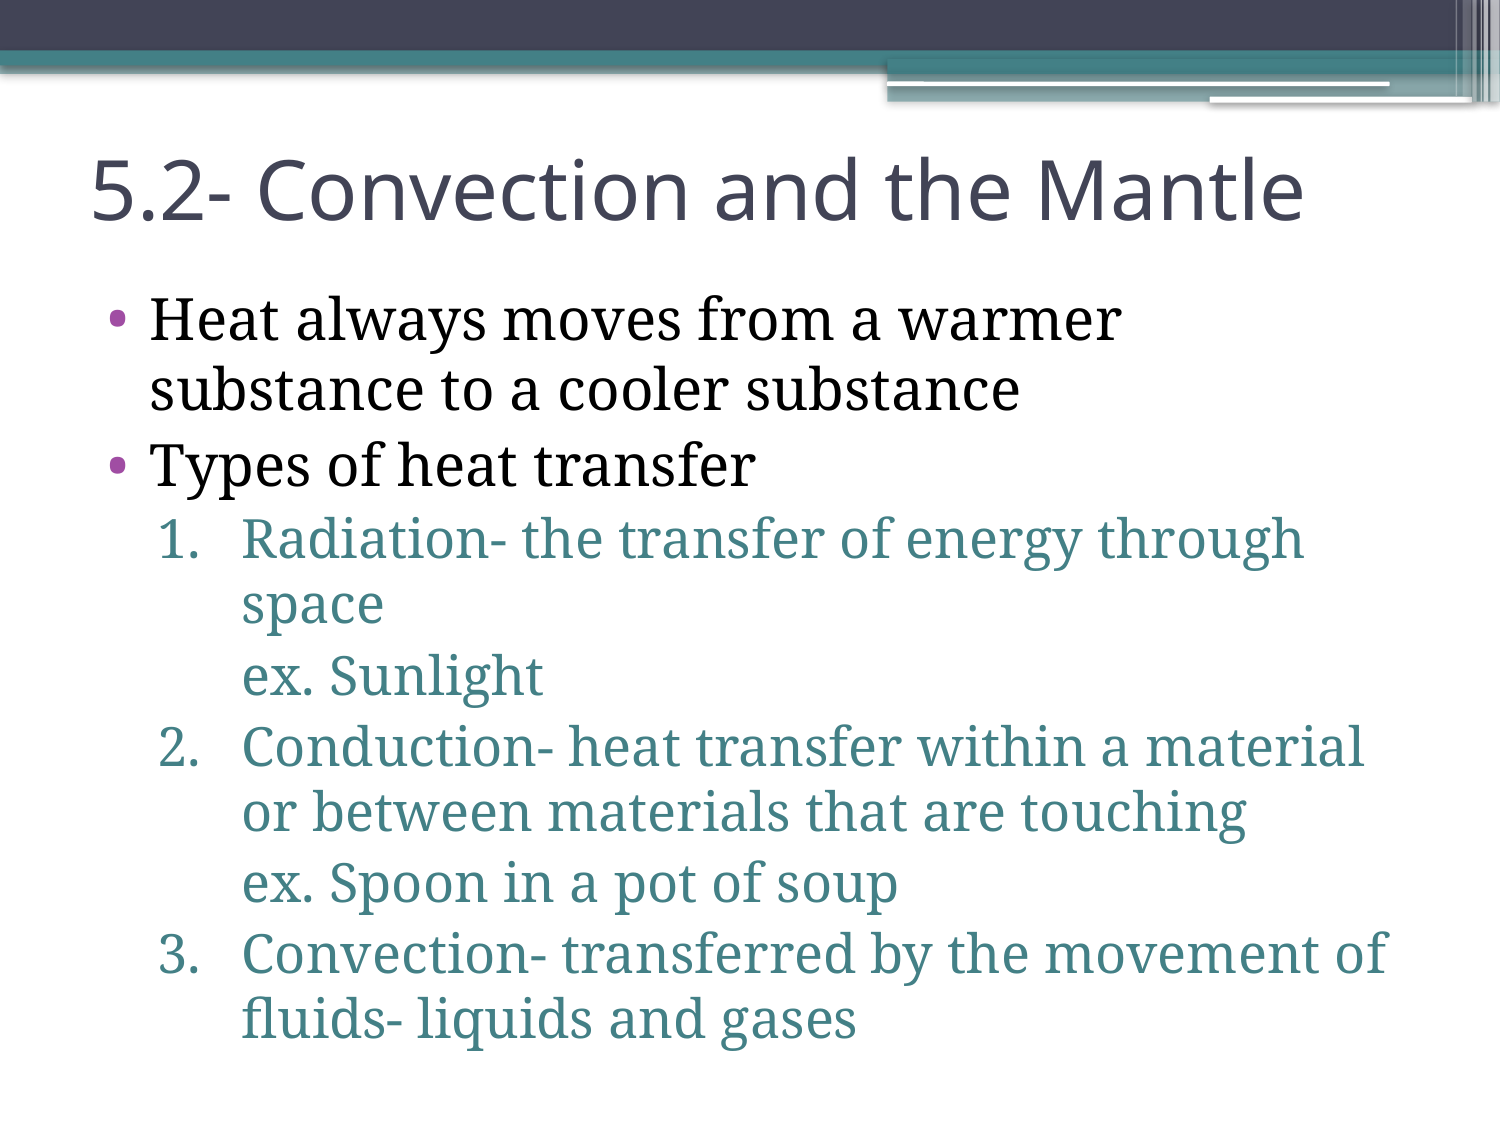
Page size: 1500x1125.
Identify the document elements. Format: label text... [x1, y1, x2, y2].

title 5.2- Convection and the Mantle [75, 99, 1425, 275]
list Heat always moves from a warmer substance to a cooler substance Types of heat transfer Radiation- the transfer of energy through space ex. Sunlight Conduction- heat transfer within a material or between materials that are touching ex. Spoon in a pot of soup Convection- transferred by the movement of fluids- liquids and gases [75, 275, 1425, 1079]
